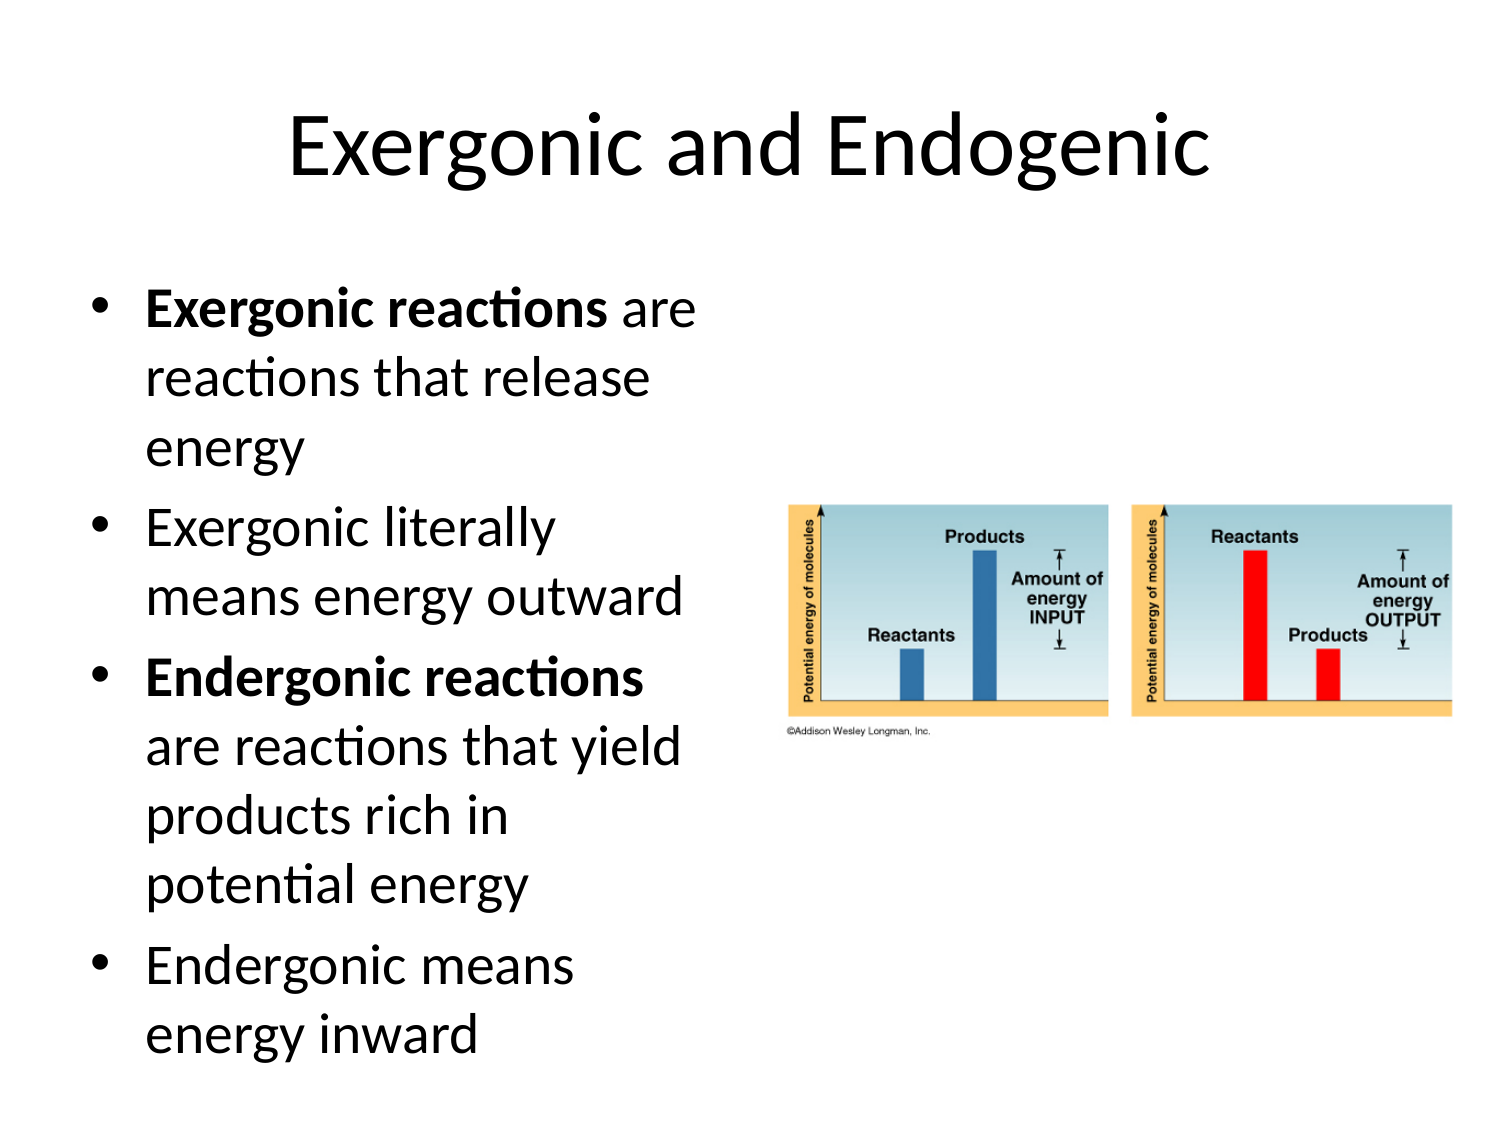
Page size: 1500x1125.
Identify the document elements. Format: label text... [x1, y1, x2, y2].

title Exergonic and Endogenic [75, 45, 1425, 233]
list Exergonic reactions are reactions that release energy Exergonic literally means energy outward Endergonic reactions are reactions that yield products rich in potential energy Endergonic means energy inward [75, 262, 738, 1075]
picture [770, 487, 1471, 754]
